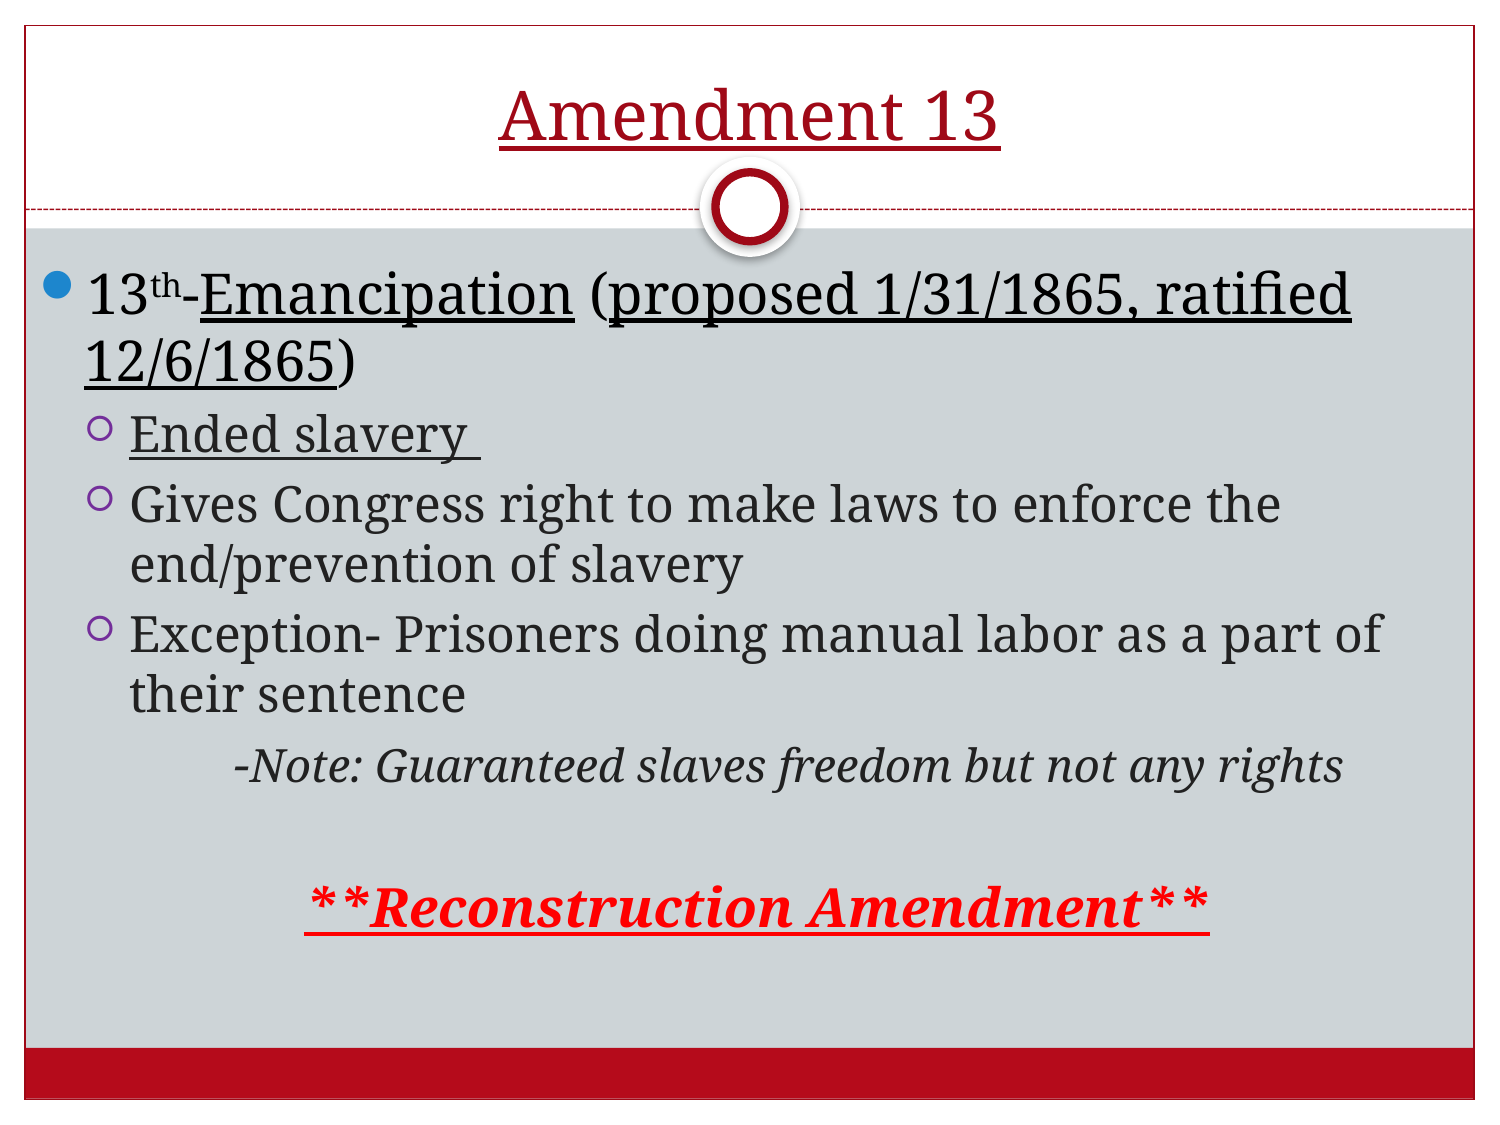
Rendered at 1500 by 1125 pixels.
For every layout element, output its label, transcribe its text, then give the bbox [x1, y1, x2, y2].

title Amendment 13 [49, 37, 1450, 162]
list 13th-Emancipation (proposed 1/31/1865, ratified 12/6/1865) Ended slavery Gives Congress right to make laws to enforce the end/prevention of slavery Exception- Prisoners doing manual labor as a part of their sentence -Note: Guaranteed slaves freedom but not any rights **Reconstruction Amendment** [24, 250, 1445, 1001]
